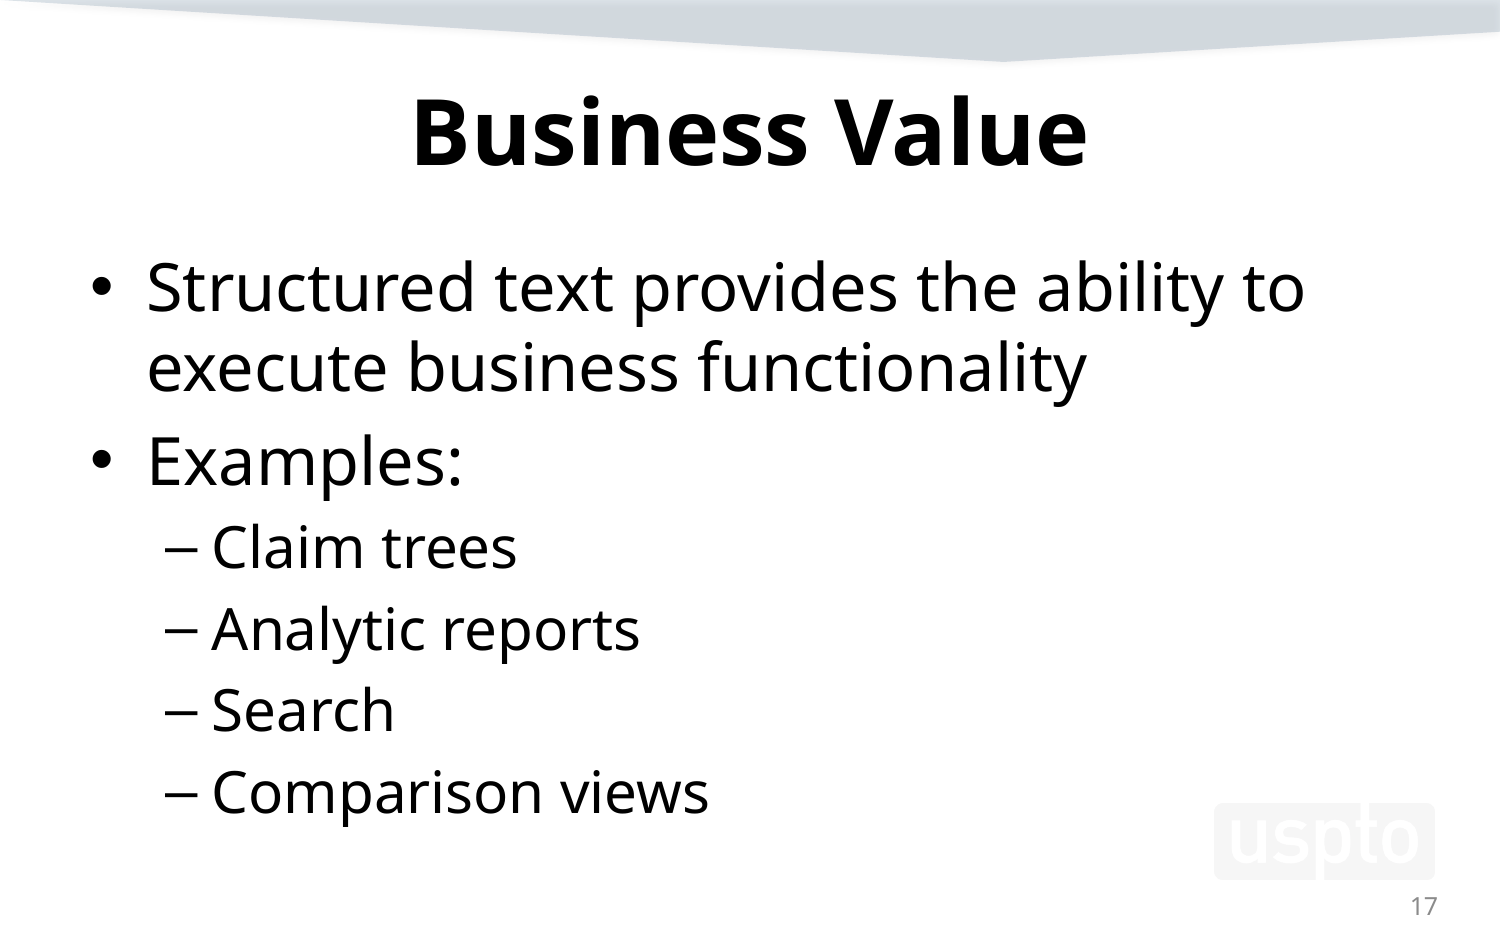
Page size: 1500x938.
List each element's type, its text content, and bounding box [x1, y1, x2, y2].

list Structured text provides the ability to execute business functionality Examples: Claim trees Analytic reports Search Comparison views [75, 237, 1425, 883]
title Business Value [75, 50, 1425, 207]
slide_number 17 [1135, 882, 1454, 933]
